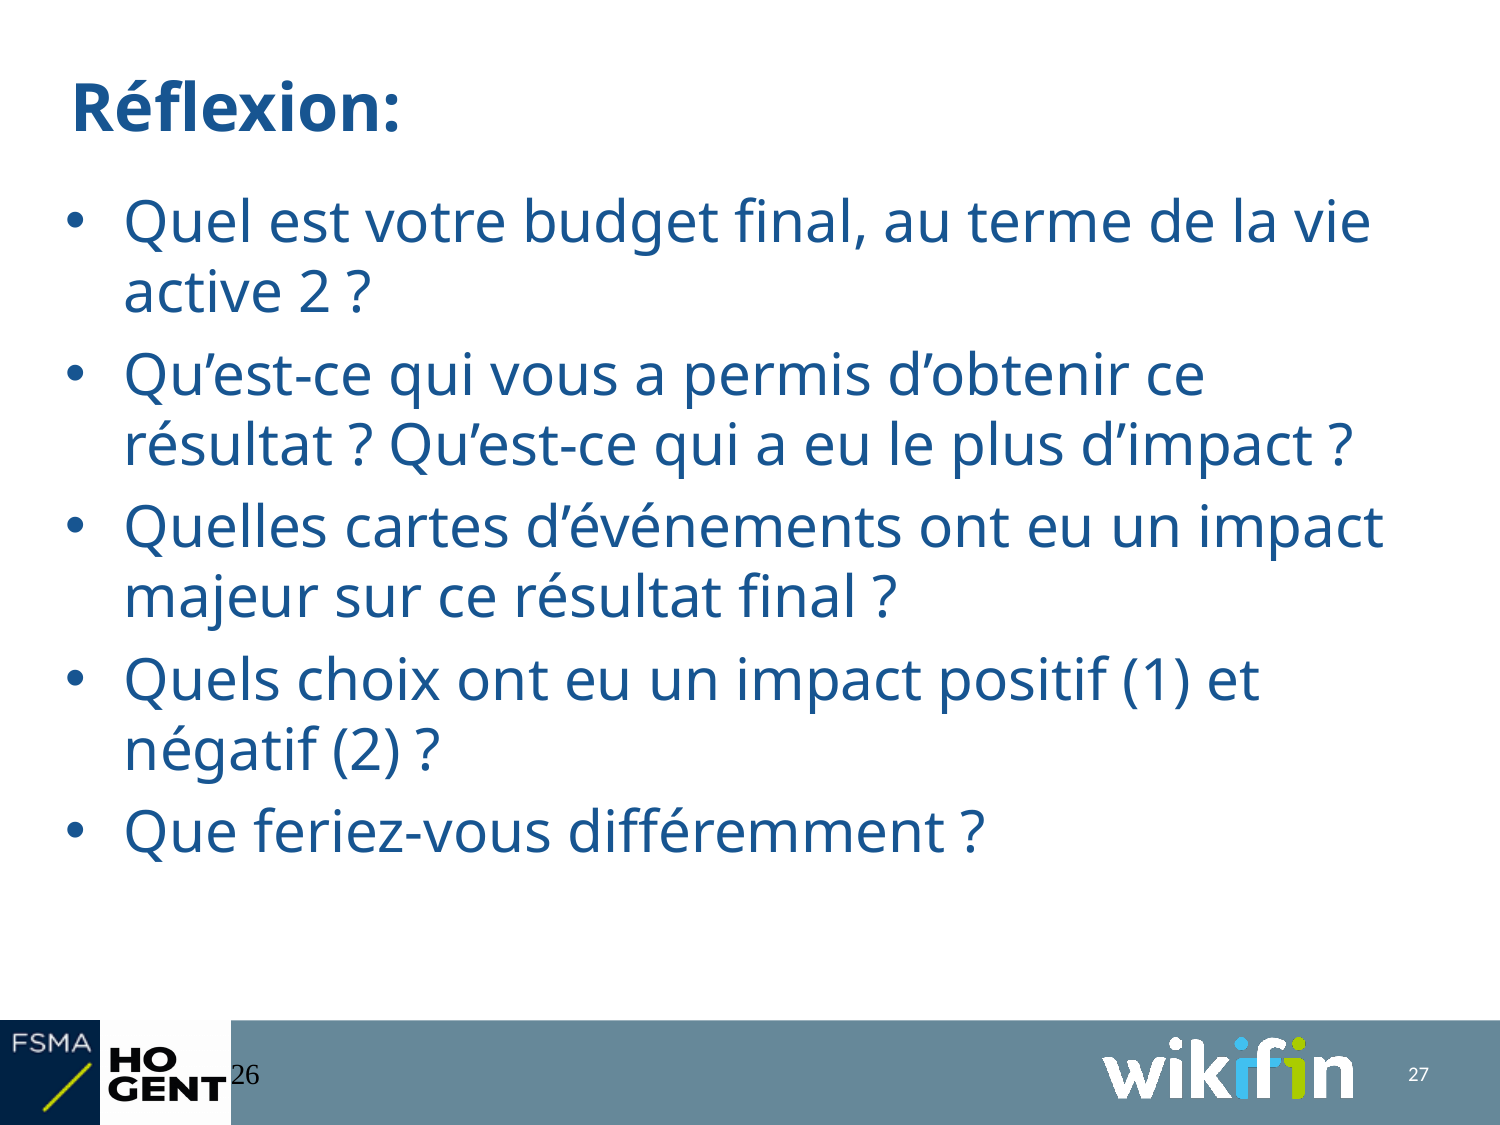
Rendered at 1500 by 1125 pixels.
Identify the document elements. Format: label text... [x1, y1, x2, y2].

list Quel est votre budget final, au terme de la vie active 2 ? Qu’est-ce qui vous a permis d’obtenir ce résultat ? Qu’est-ce qui a eu le plus d’impact ? Quelles cartes d’événements ont eu un impact majeur sur ce résultat final ? Quels choix ont eu un impact positif (1) et négatif (2) ? Que feriez-vous différemment ? [64, 184, 1459, 1021]
picture [0, 1020, 231, 1125]
picture [1102, 1037, 1353, 1099]
title Réflexion: [70, 78, 1425, 184]
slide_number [231, 1020, 396, 1125]
slide_number 27 [1355, 1020, 1430, 1125]
